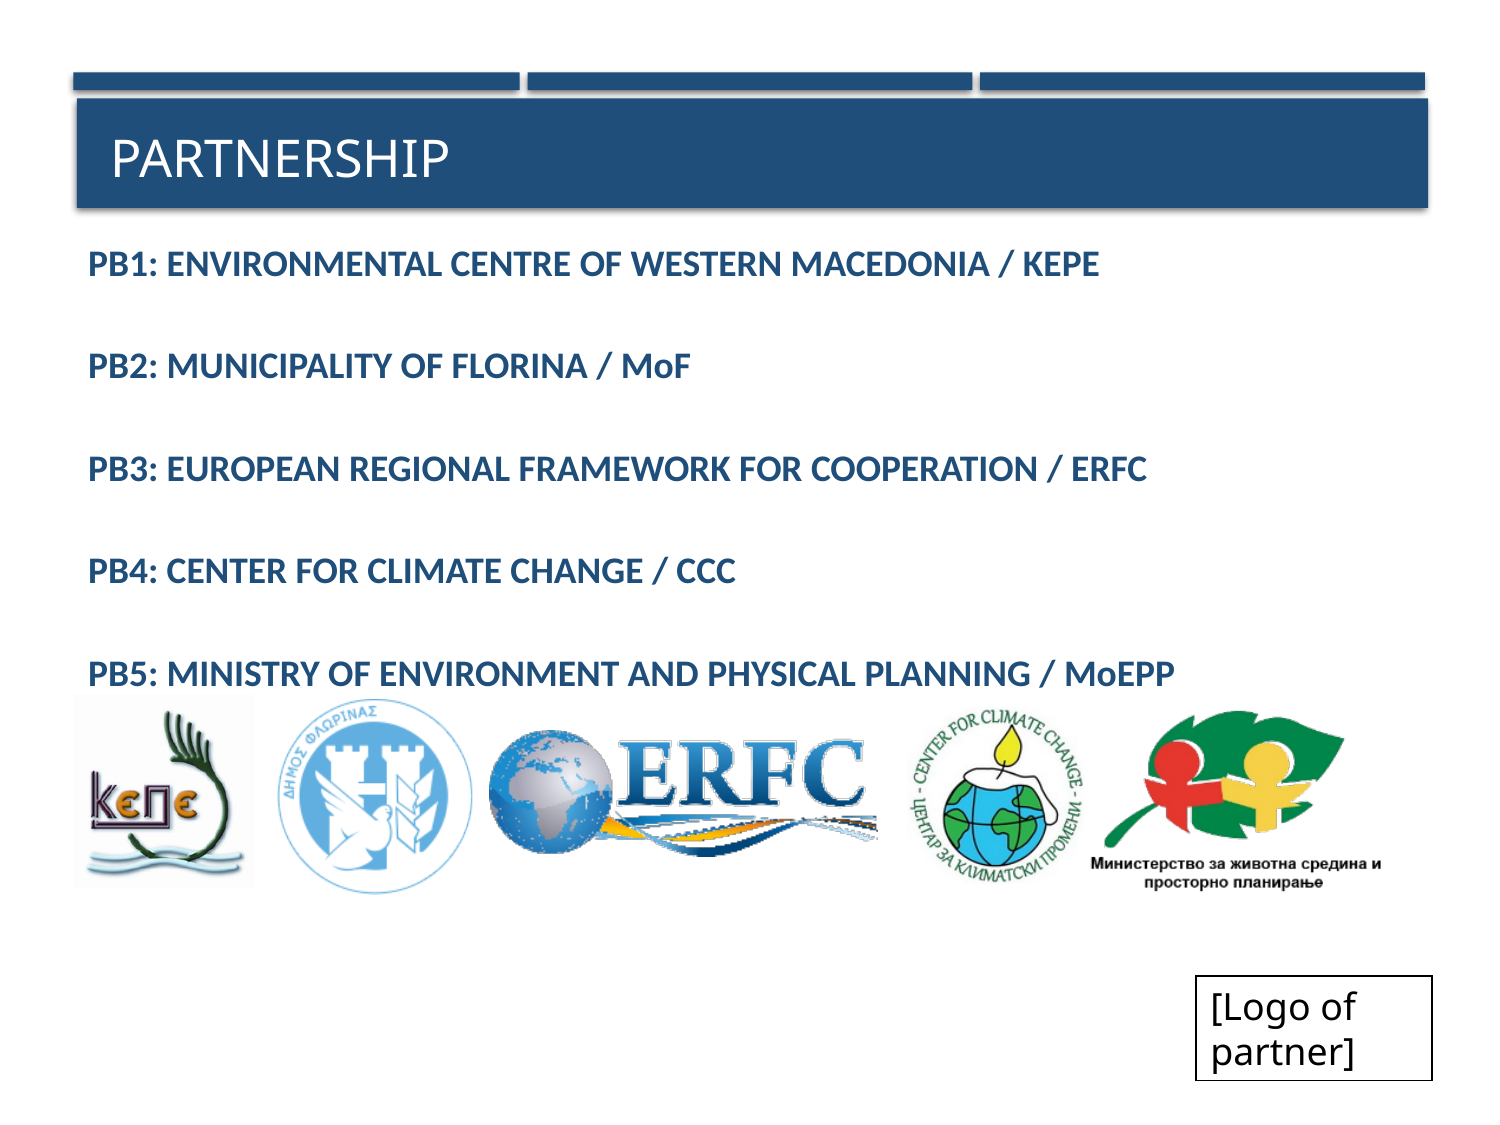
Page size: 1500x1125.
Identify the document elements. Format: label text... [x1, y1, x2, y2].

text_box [72, 693, 1396, 904]
title partnership [95, 111, 1406, 196]
list PB1: ENVIRONMENTAL CENTRE OF WESTERN MACEDONIA / KEPE PB2: MUNICIPALITY OF FLORINA / MoF PB3: EUROPEAN REGIONAL FRAMEWORK FOR COOPERATION / ERFC PB4: CENTER FOR CLIMATE CHANGE / CCC PB5: MINISTRY OF ENVIRONMENT AND PHYSICAL PLANNING / MoEPP [73, 231, 1384, 657]
